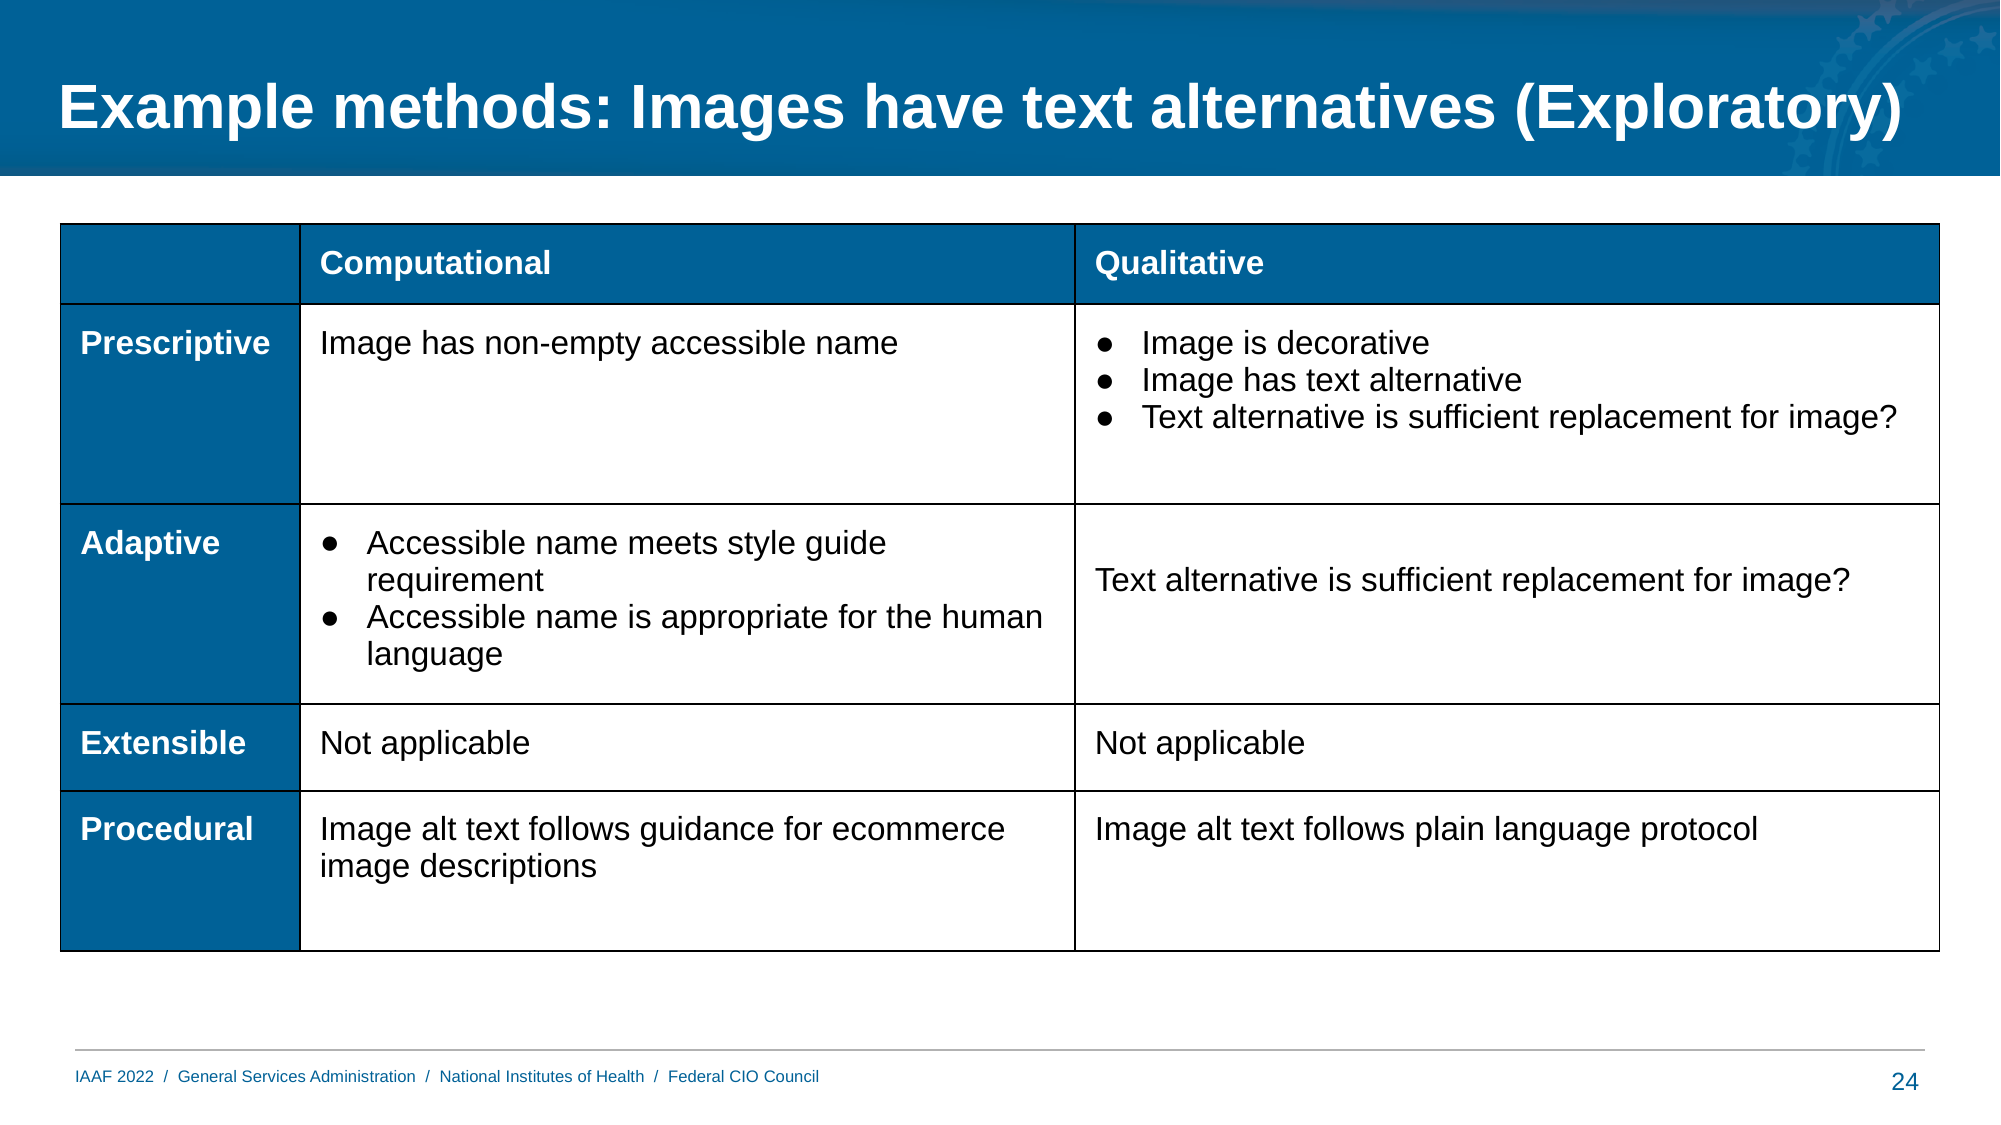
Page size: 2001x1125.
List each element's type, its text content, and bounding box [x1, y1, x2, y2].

table_cell Extensible [61, 705, 299, 790]
picture [0, 168, 38, 176]
table_header Qualitative [1076, 225, 1939, 303]
table_cell Image alt text follows plain language protocol [1076, 792, 1939, 950]
table_header Computational [301, 225, 1074, 303]
table_cell Not applicable [1076, 705, 1939, 790]
title Example methods: Images have text alternatives (Exploratory) [38, 55, 1930, 181]
table_cell Procedural [61, 792, 299, 950]
table_cell Adaptive [61, 505, 299, 703]
table_header [61, 225, 299, 303]
table_cell Image has non-empty accessible name [301, 305, 1074, 503]
table_cell Prescriptive [61, 305, 299, 503]
table_cell Image alt text follows guidance for ecommerce image descriptions [301, 792, 1074, 950]
table_cell Accessible name meets style guide requirement Accessible name is appropriate for the human language [301, 505, 1074, 703]
slide_number 24 [1819, 1038, 1940, 1125]
table_cell Image is decorative Image has text alternative Text alternative is sufficient replacement for image? [1076, 305, 1939, 503]
table_cell Text alternative is sufficient replacement for image? [1076, 505, 1939, 703]
table_cell Not applicable [301, 705, 1074, 790]
picture [0, 0, 2000, 176]
